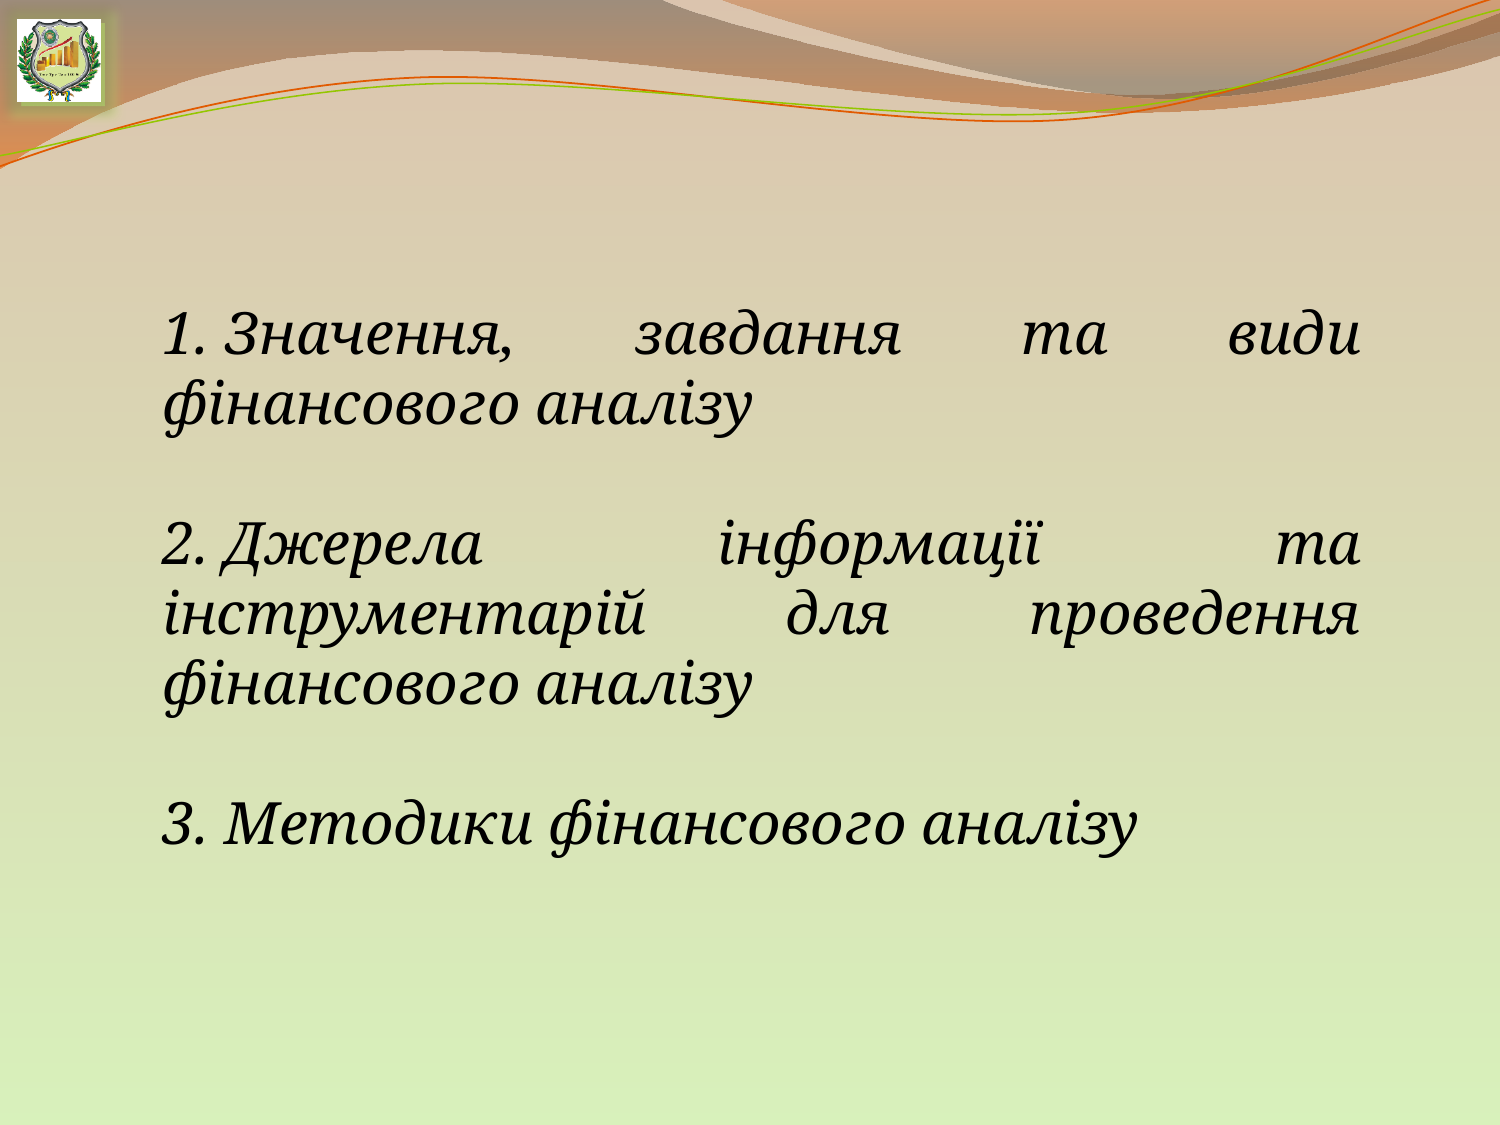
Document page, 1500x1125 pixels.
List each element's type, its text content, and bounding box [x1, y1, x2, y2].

picture [17, 18, 101, 102]
text_box 1. Значення, завдання та види фінансового аналізу 2. Джерела інформації та інструментарій для проведення фінансового аналізу 3. Методики фінансового аналізу [147, 288, 1376, 864]
